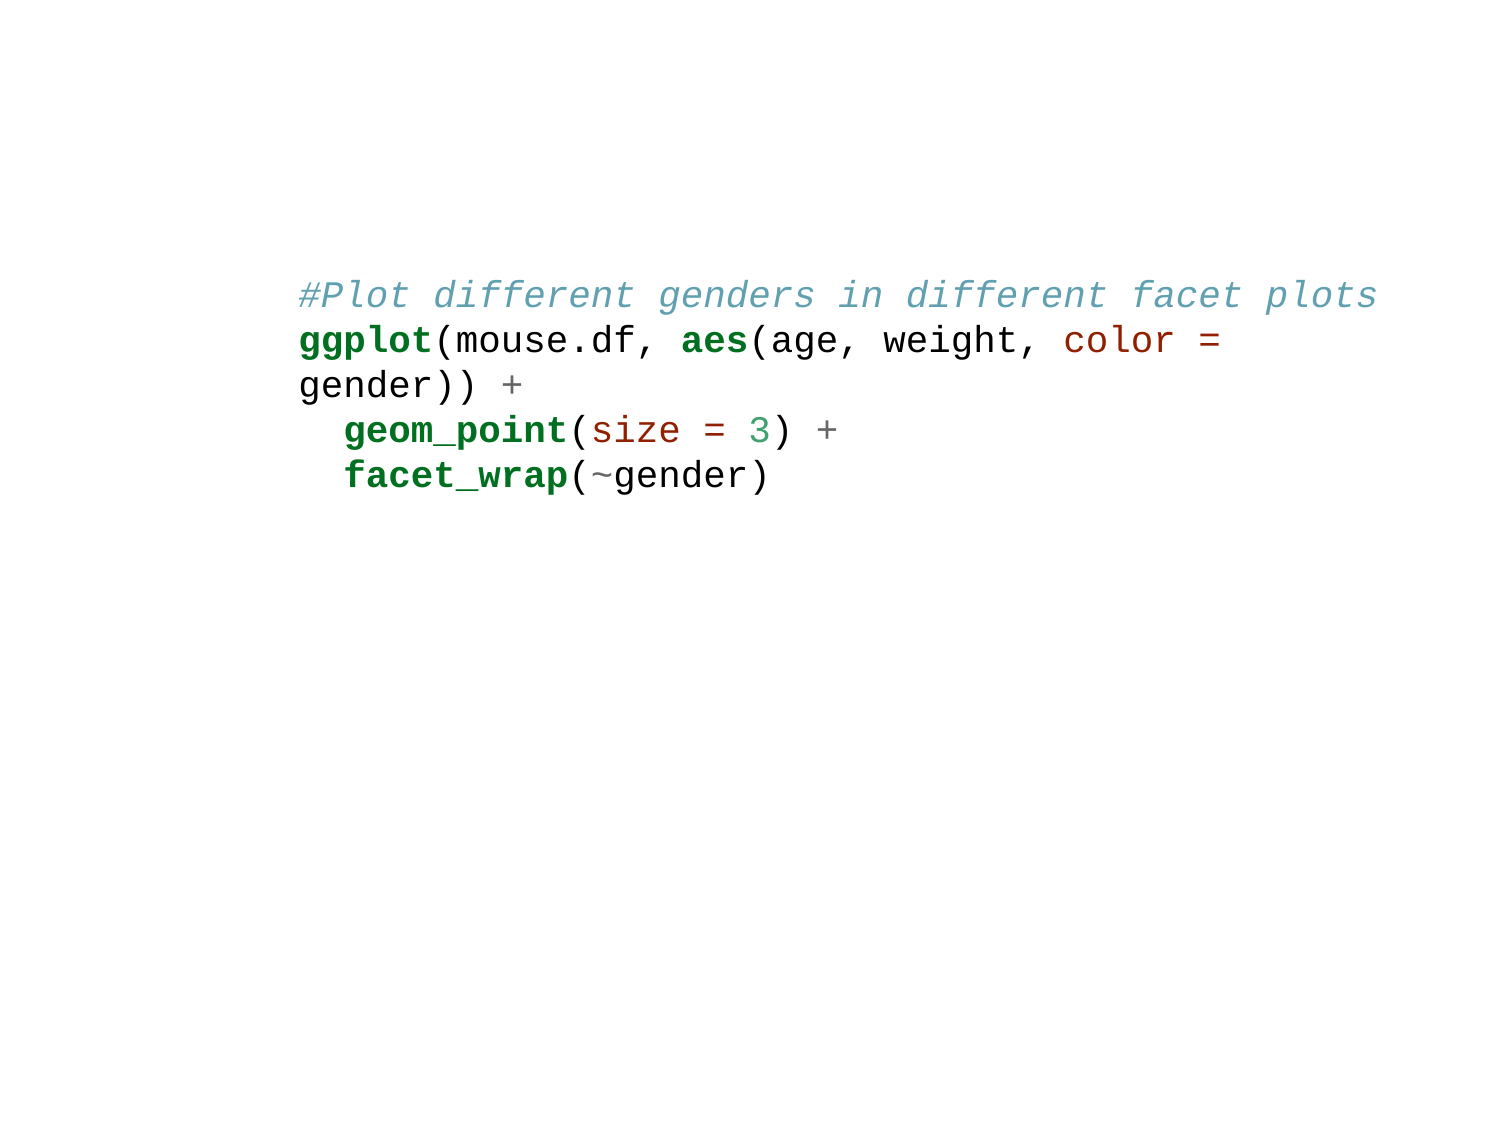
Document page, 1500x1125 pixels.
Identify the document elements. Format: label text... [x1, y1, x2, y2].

list #Plot different genders in different facet plots ggplot(mouse.df, aes(age, weight, color = gender)) + geom_point(size = 3) + facet_wrap(~gender) [75, 262, 1425, 1005]
